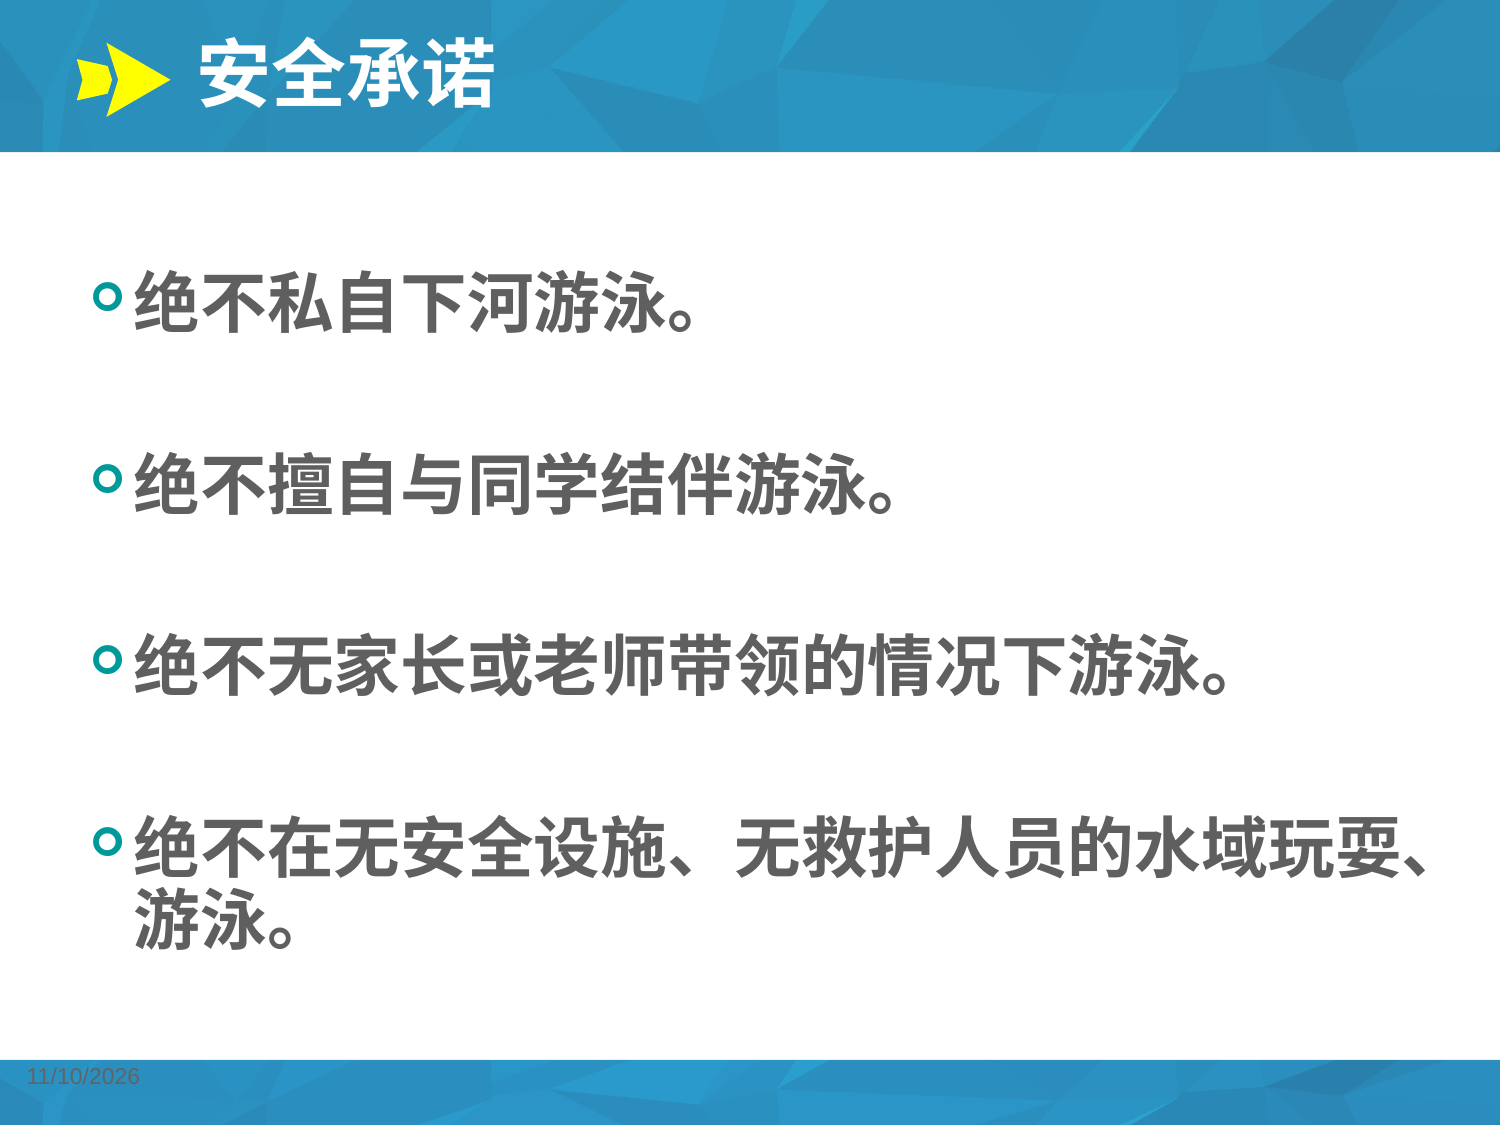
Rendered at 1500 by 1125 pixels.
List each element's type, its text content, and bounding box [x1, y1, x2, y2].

text_box 绝不私自下河游泳。 绝不擅自与同学结伴游泳。 绝不无家长或老师带领的情况下游泳。 绝不在无安全设施、无救护人员的水域玩耍、游泳。 [74, 262, 1425, 1032]
text_box 安全承诺 [182, 18, 512, 124]
text_box 2015/11/28 [11, 1050, 537, 1097]
